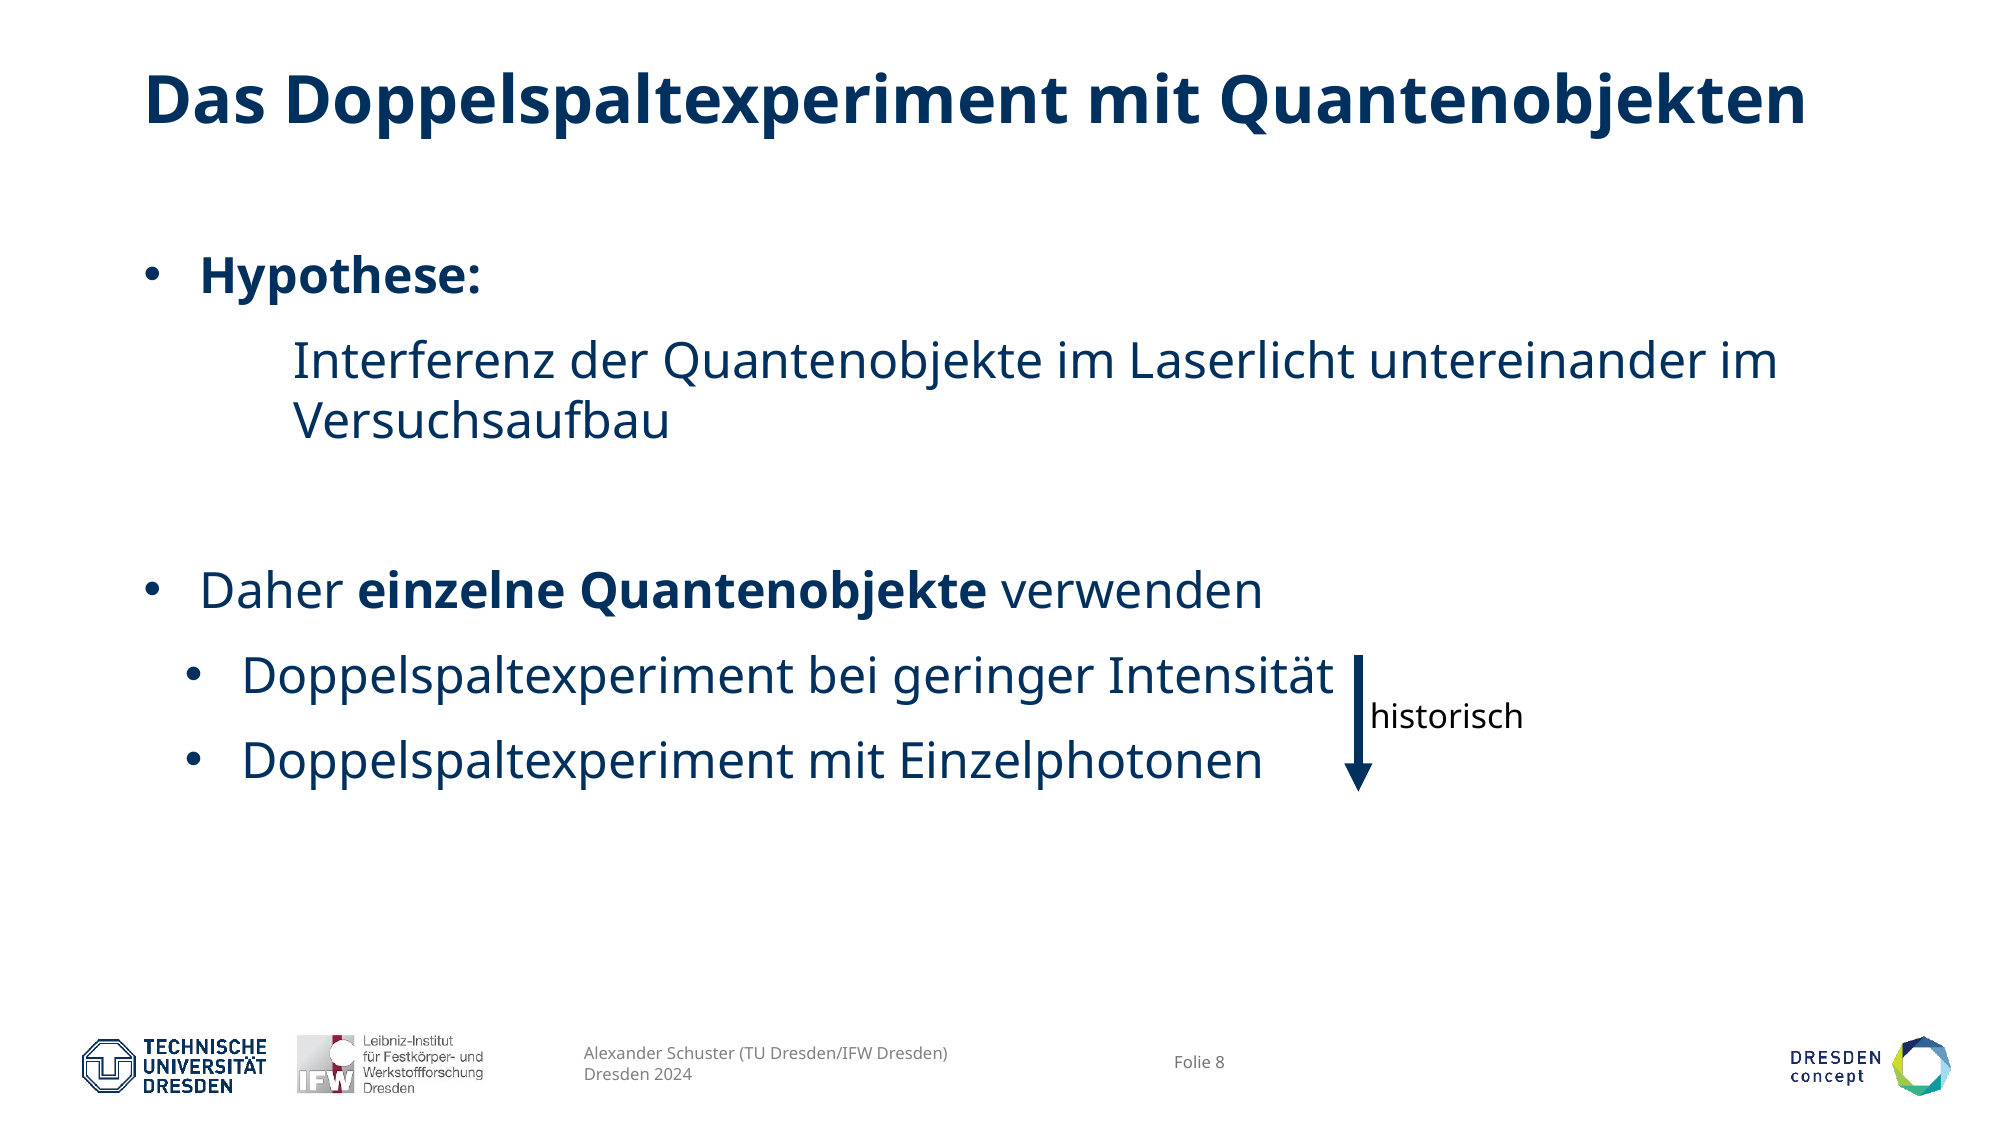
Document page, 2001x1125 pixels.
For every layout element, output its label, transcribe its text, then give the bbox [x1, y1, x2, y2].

picture [1791, 1036, 1951, 1096]
picture [82, 1039, 266, 1093]
list Hypothese: Interferenz der Quantenobjekte im Laserlicht untereinander im Versuchsaufbau Daher einzelne Quantenobjekte verwenden Doppelspaltexperiment bei geringer Intensität Doppelspaltexperiment mit Einzelphotonen [143, 243, 1880, 957]
text_box historisch [1359, 686, 1555, 743]
picture [294, 1032, 486, 1096]
title Das Doppelspaltexperiment mit Quantenobjekten [143, 56, 1880, 169]
